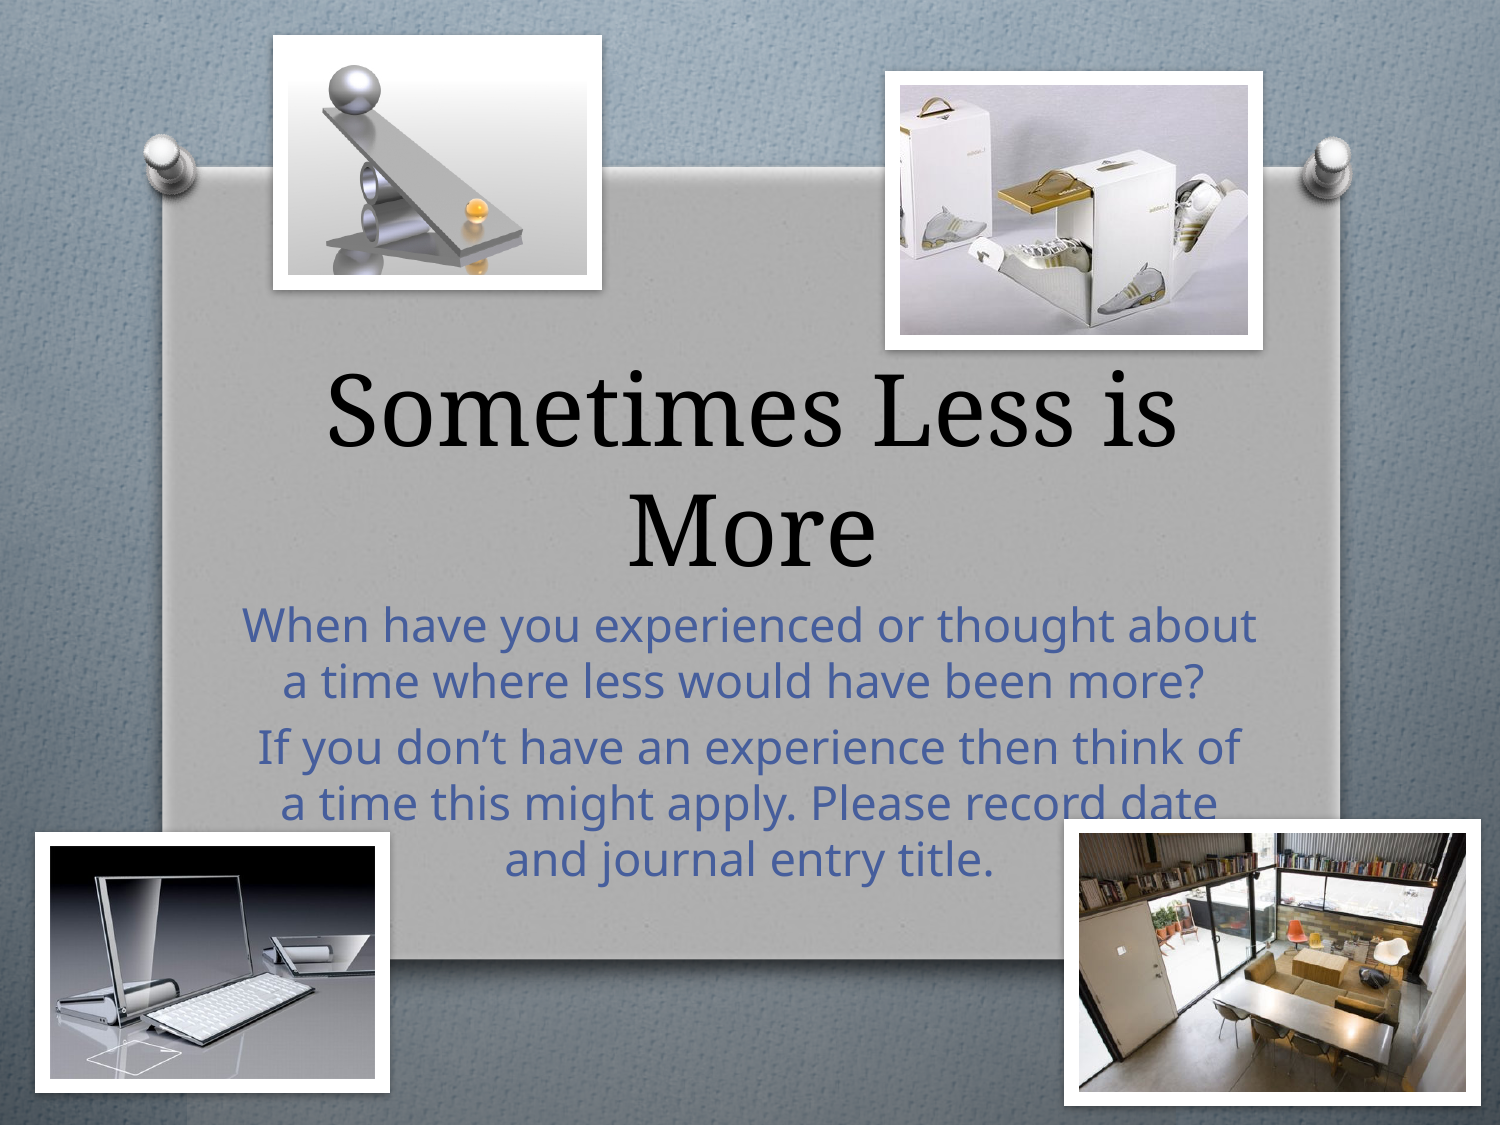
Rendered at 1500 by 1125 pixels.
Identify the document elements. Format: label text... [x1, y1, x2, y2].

picture [287, 49, 588, 276]
picture [1078, 833, 1467, 1092]
picture [112, 100, 235, 224]
picture [899, 84, 1249, 336]
picture [1274, 109, 1396, 230]
subtitle When have you experienced or thought about a time where less would have been more? If you don’t have an experience then think of a time this might apply. Please record date and journal entry title. [225, 587, 1275, 900]
picture [49, 846, 376, 1079]
title Sometimes Less is More [283, 294, 1223, 587]
